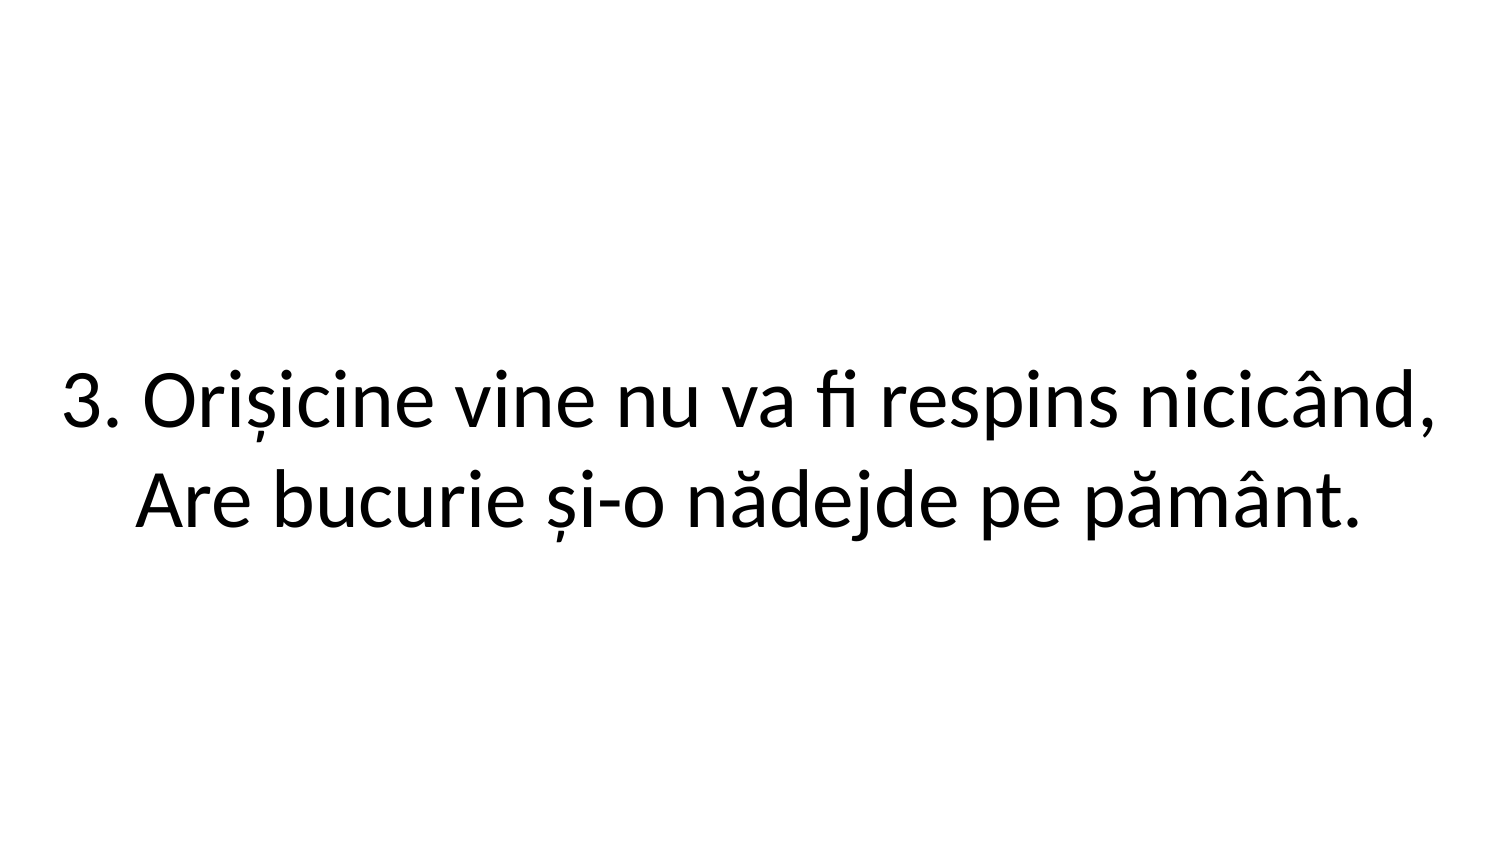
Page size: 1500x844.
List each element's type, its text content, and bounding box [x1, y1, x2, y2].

text_box 3. Orișicine vine nu va fi respins nicicând, Are bucurie și-o nădejde pe pământ. [45, 292, 1455, 552]
